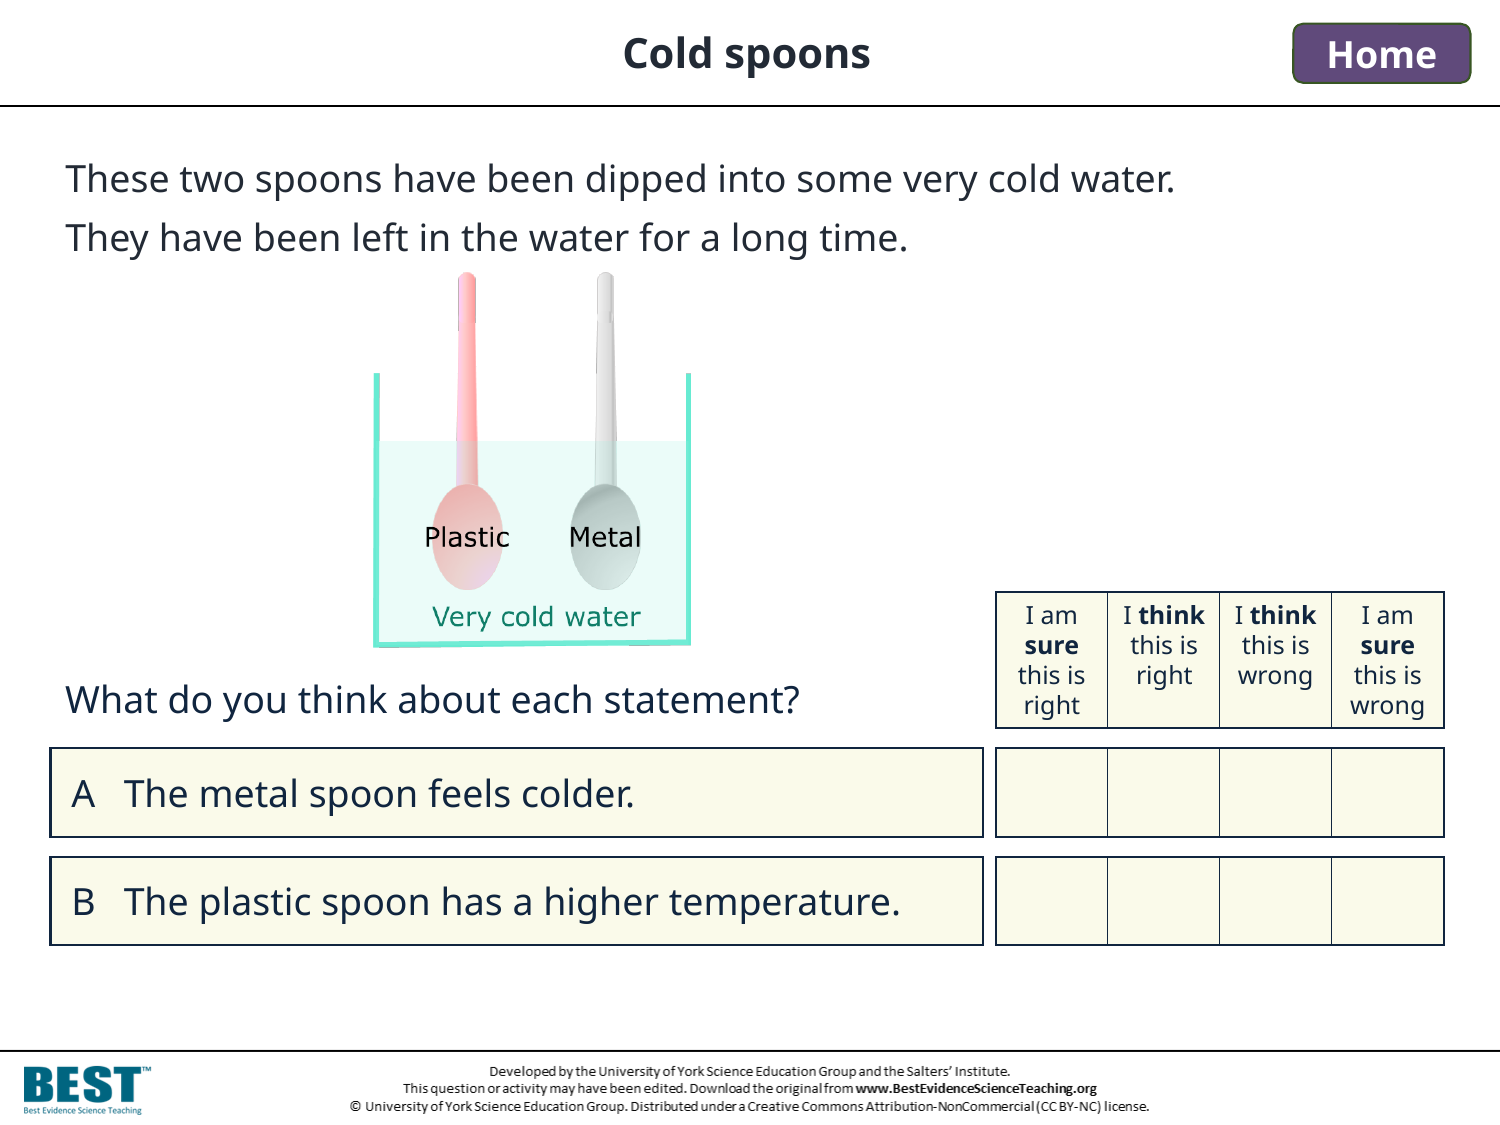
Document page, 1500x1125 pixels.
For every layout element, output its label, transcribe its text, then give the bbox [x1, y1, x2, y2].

picture [0, 105, 1500, 1125]
text_box Home [1292, 22, 1472, 84]
text_box Cold spoons [23, 4, 1471, 99]
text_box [995, 591, 1444, 730]
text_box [995, 856, 1444, 946]
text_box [995, 748, 1444, 838]
